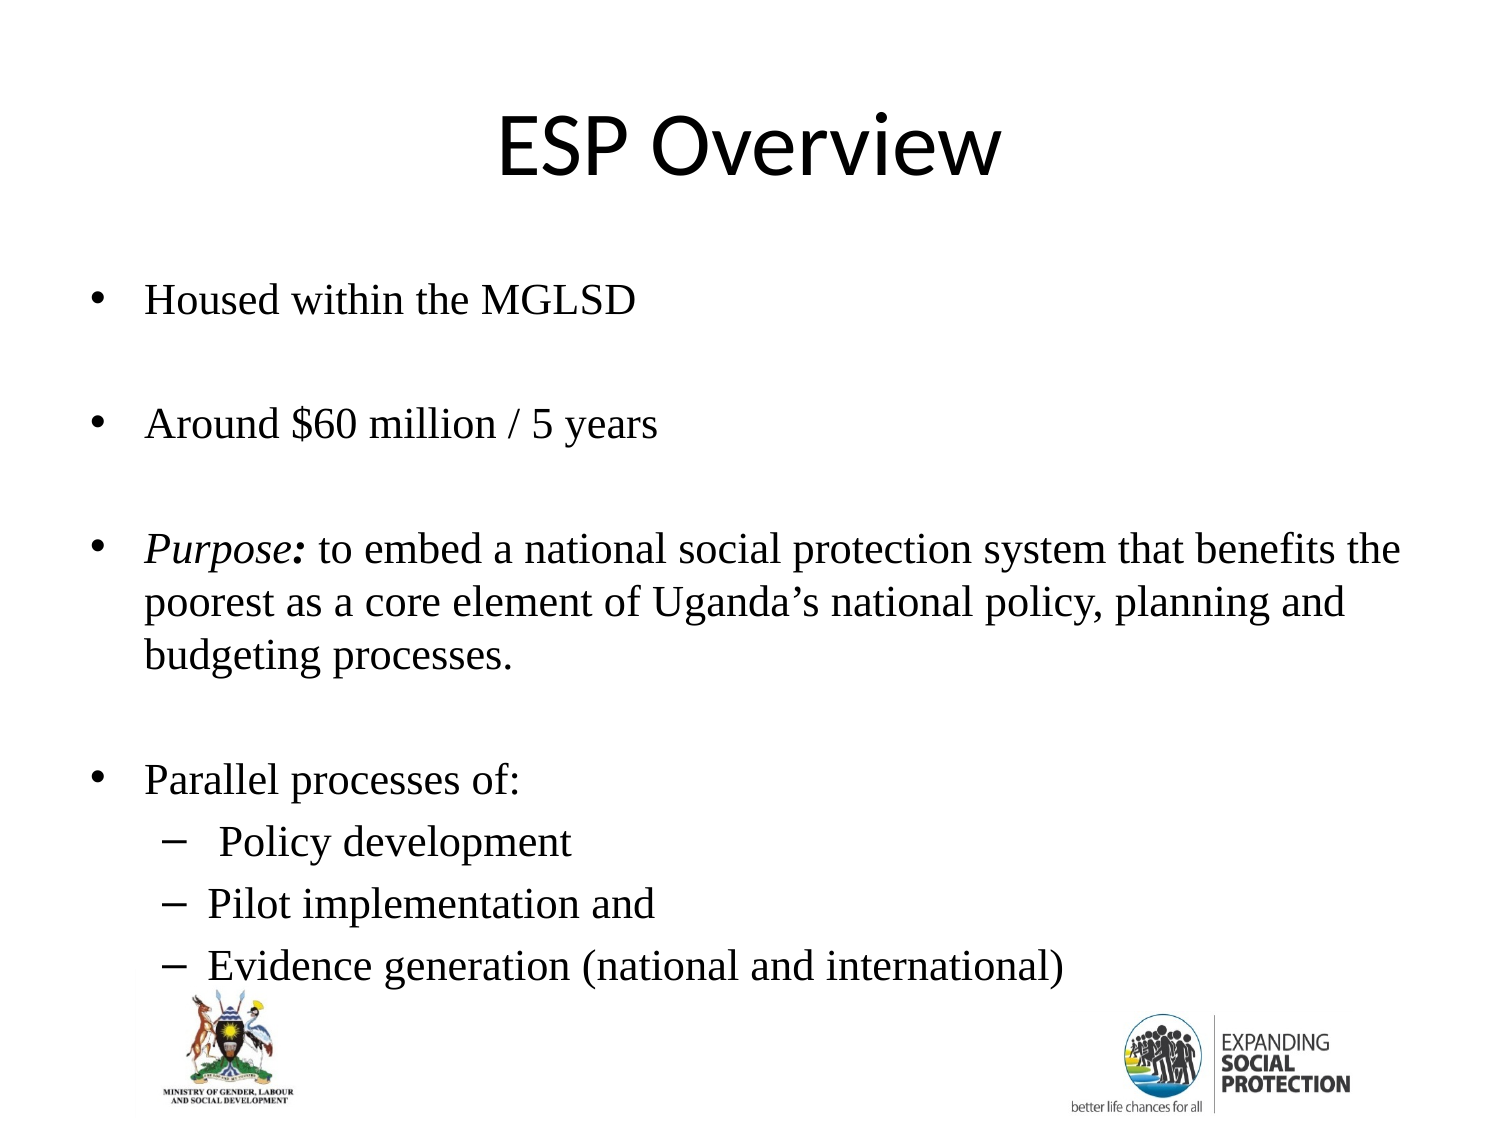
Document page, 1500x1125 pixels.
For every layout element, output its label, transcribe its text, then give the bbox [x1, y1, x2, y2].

title ESP Overview [75, 45, 1425, 233]
list Housed within the MGLSD Around $60 million / 5 years Purpose: to embed a national social protection system that benefits the poorest as a core element of Uganda’s national policy, planning and budgeting processes. Parallel processes of: Policy development Pilot implementation and Evidence generation (national and international) [75, 262, 1425, 1005]
picture [1068, 1011, 1353, 1116]
picture [135, 1005, 323, 1118]
